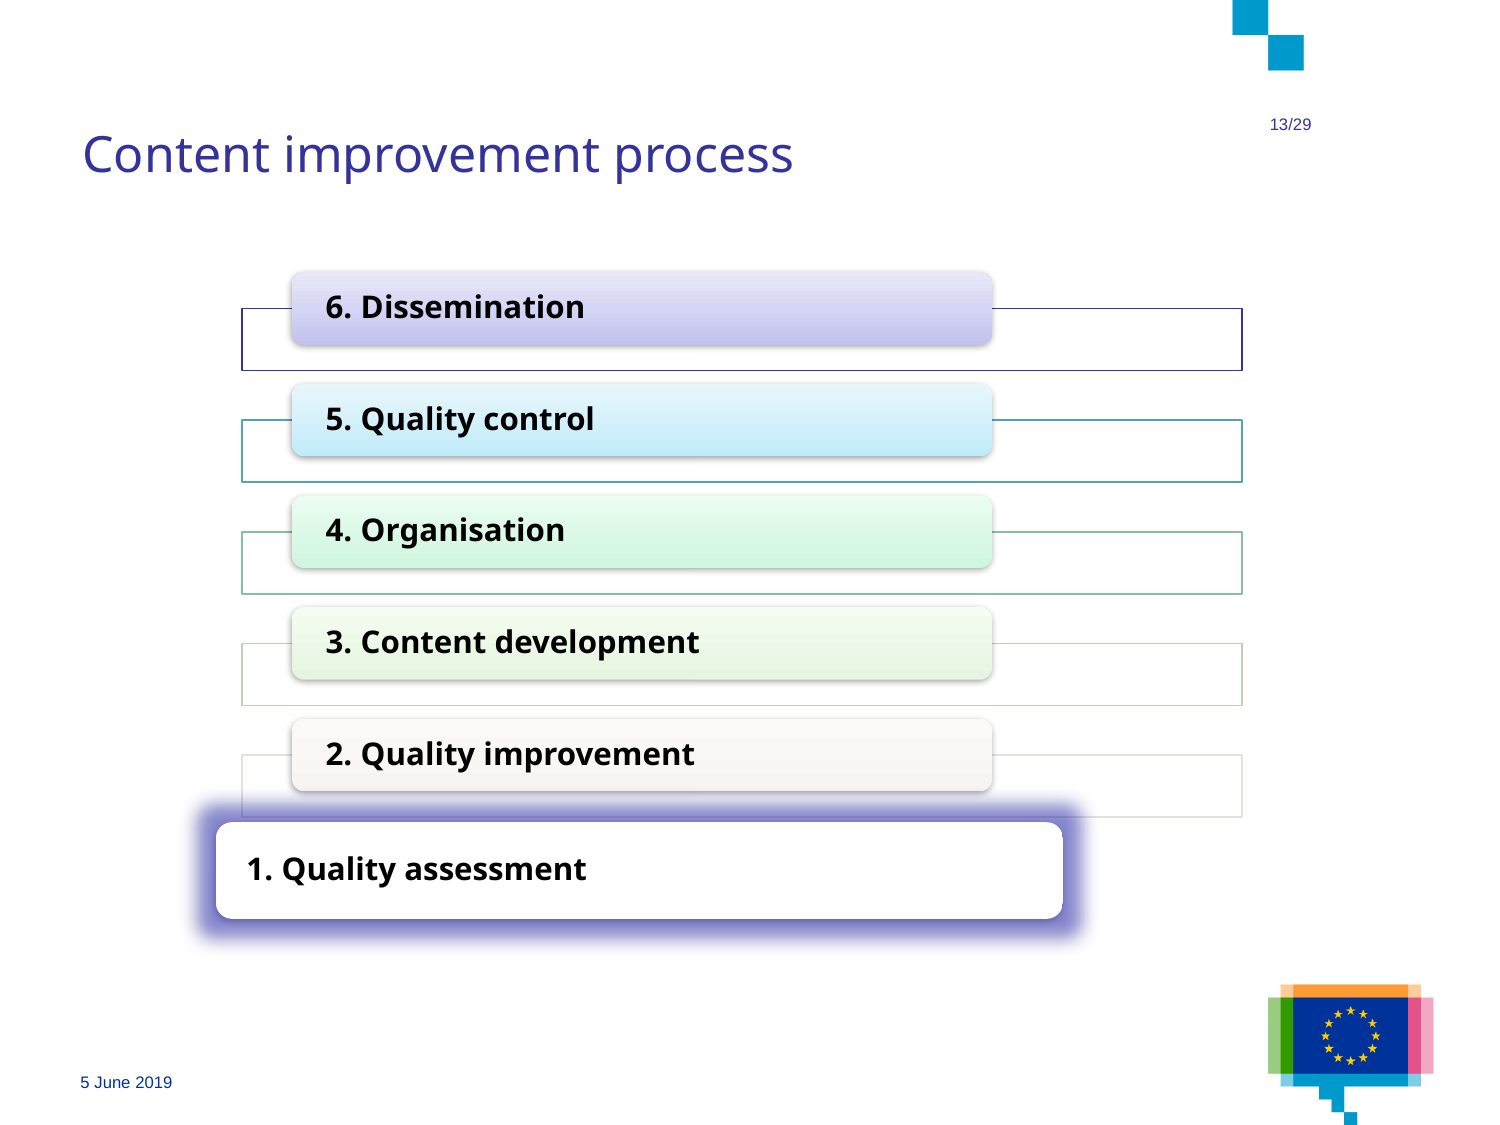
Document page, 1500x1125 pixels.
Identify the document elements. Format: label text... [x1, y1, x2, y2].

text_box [215, 821, 1064, 920]
footer 13/29 [1269, 101, 1460, 204]
title Content improvement process [82, 122, 1235, 241]
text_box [241, 266, 1243, 935]
picture [0, 0, 1500, 1125]
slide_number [80, 1013, 431, 1093]
